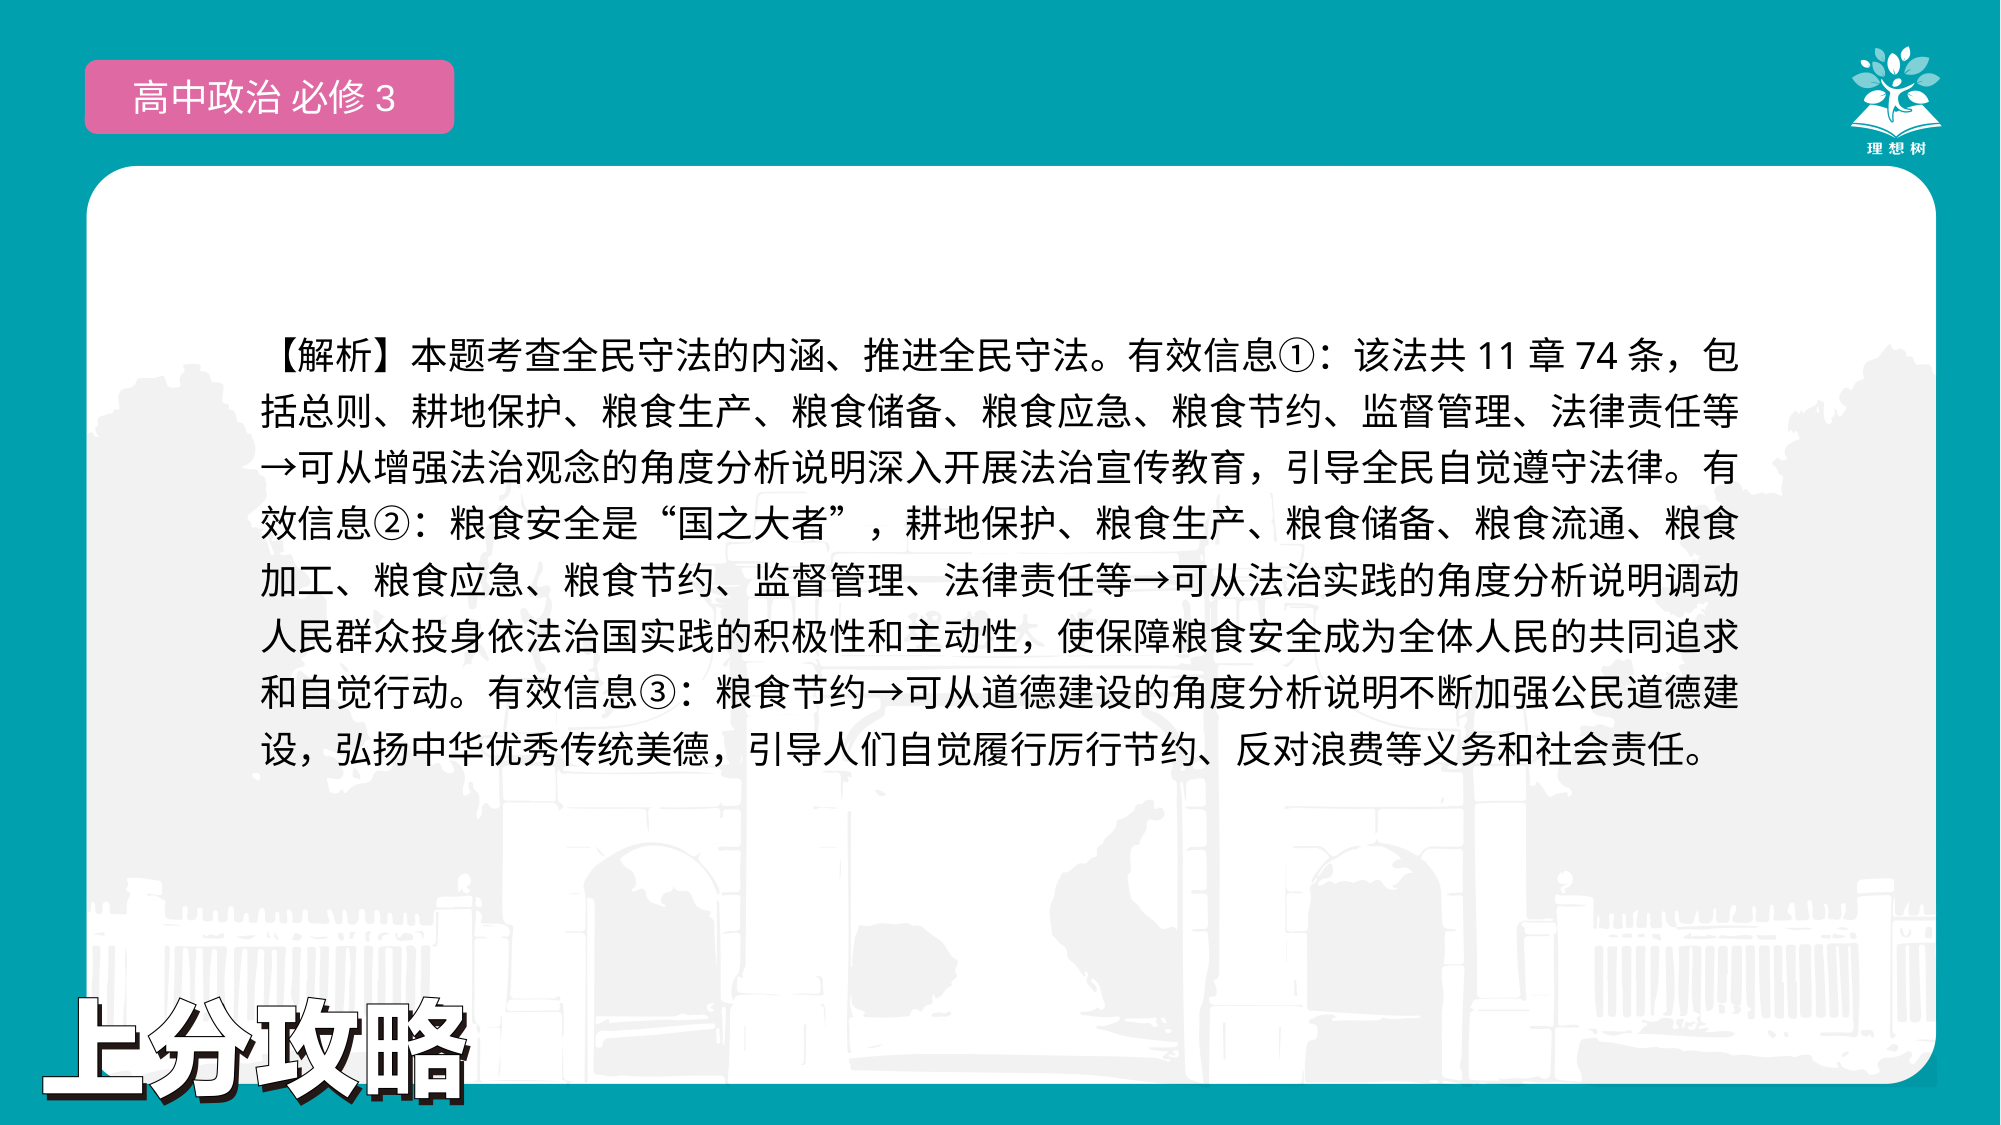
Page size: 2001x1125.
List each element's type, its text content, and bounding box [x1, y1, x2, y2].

picture [0, 0, 2001, 1125]
text_box 【解析】本题考查全民守法的内涵、推进全民守法。有效信息①：该法共11章74条，包括总则、耕地保护、粮食生产、粮食储备、粮食应急、粮食节约、监督管理、法律责任等→可从增强法治观念的角度分析说明深入开展法治宣传教育，引导全民自觉遵守法律。有效信息②：粮食安全是“国之大者”，耕地保护、粮食生产、粮食储备、粮食流通、粮食加工、粮食应急、粮食节约、监督管理、法律责任等→可从法治实践的角度分析说明调动人民群众投身依法治国实践的积极性和主动性，使保障粮食安全成为全体人民的共同追求和自觉行动。有效信息③：粮食节约→可从道德建设的角度分析说明不断加强公民道德建设，弘扬中华优秀传统美德，引导人们自觉履行厉行节约、反对浪费等义务和社会责任。 [245, 312, 1755, 813]
text_box 高中政治 必修3 [83, 58, 456, 135]
